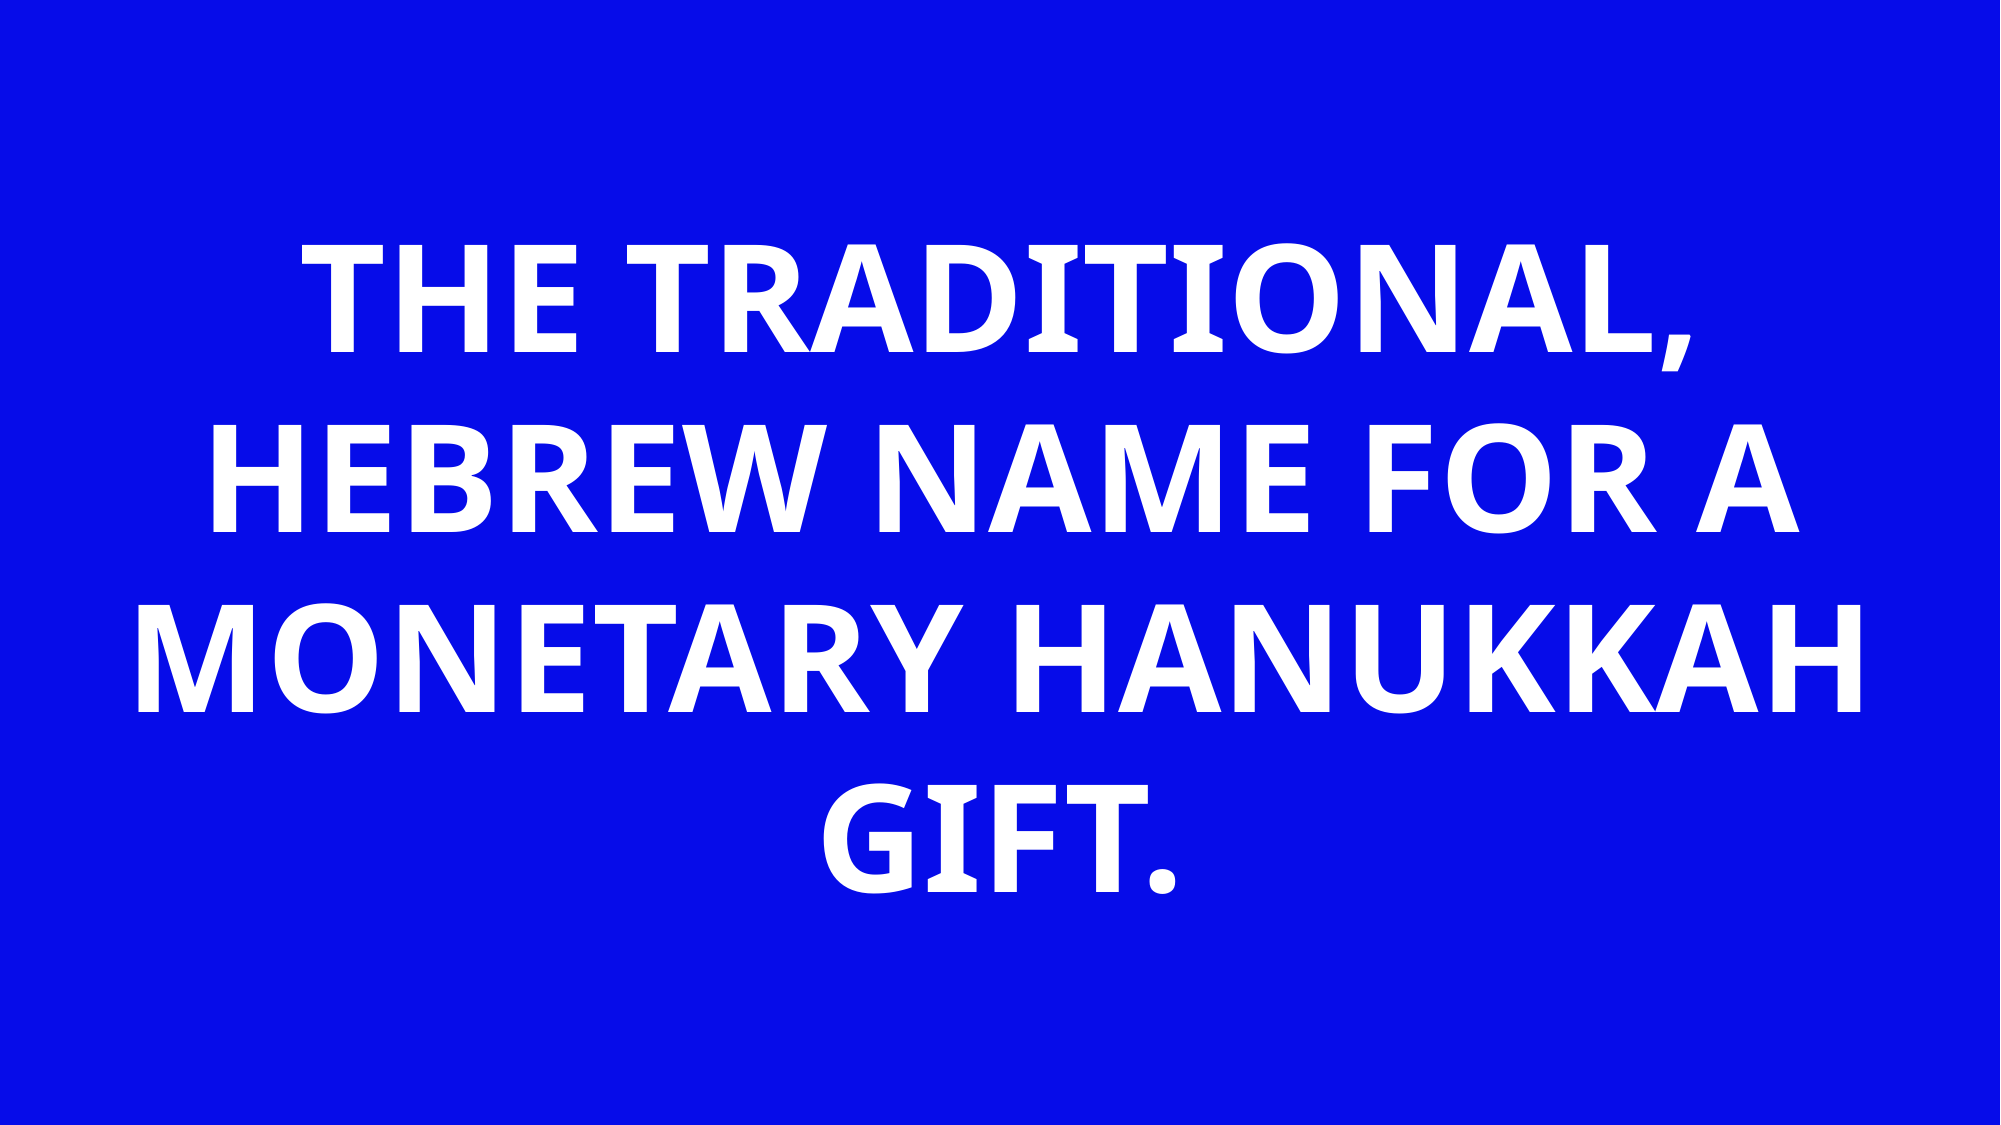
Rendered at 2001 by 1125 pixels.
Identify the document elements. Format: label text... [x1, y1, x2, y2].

text_box THE TRADITIONAL, HEBREW NAME FOR A MONETARY HANUKKAH GIFT. [0, 0, 2000, 1125]
